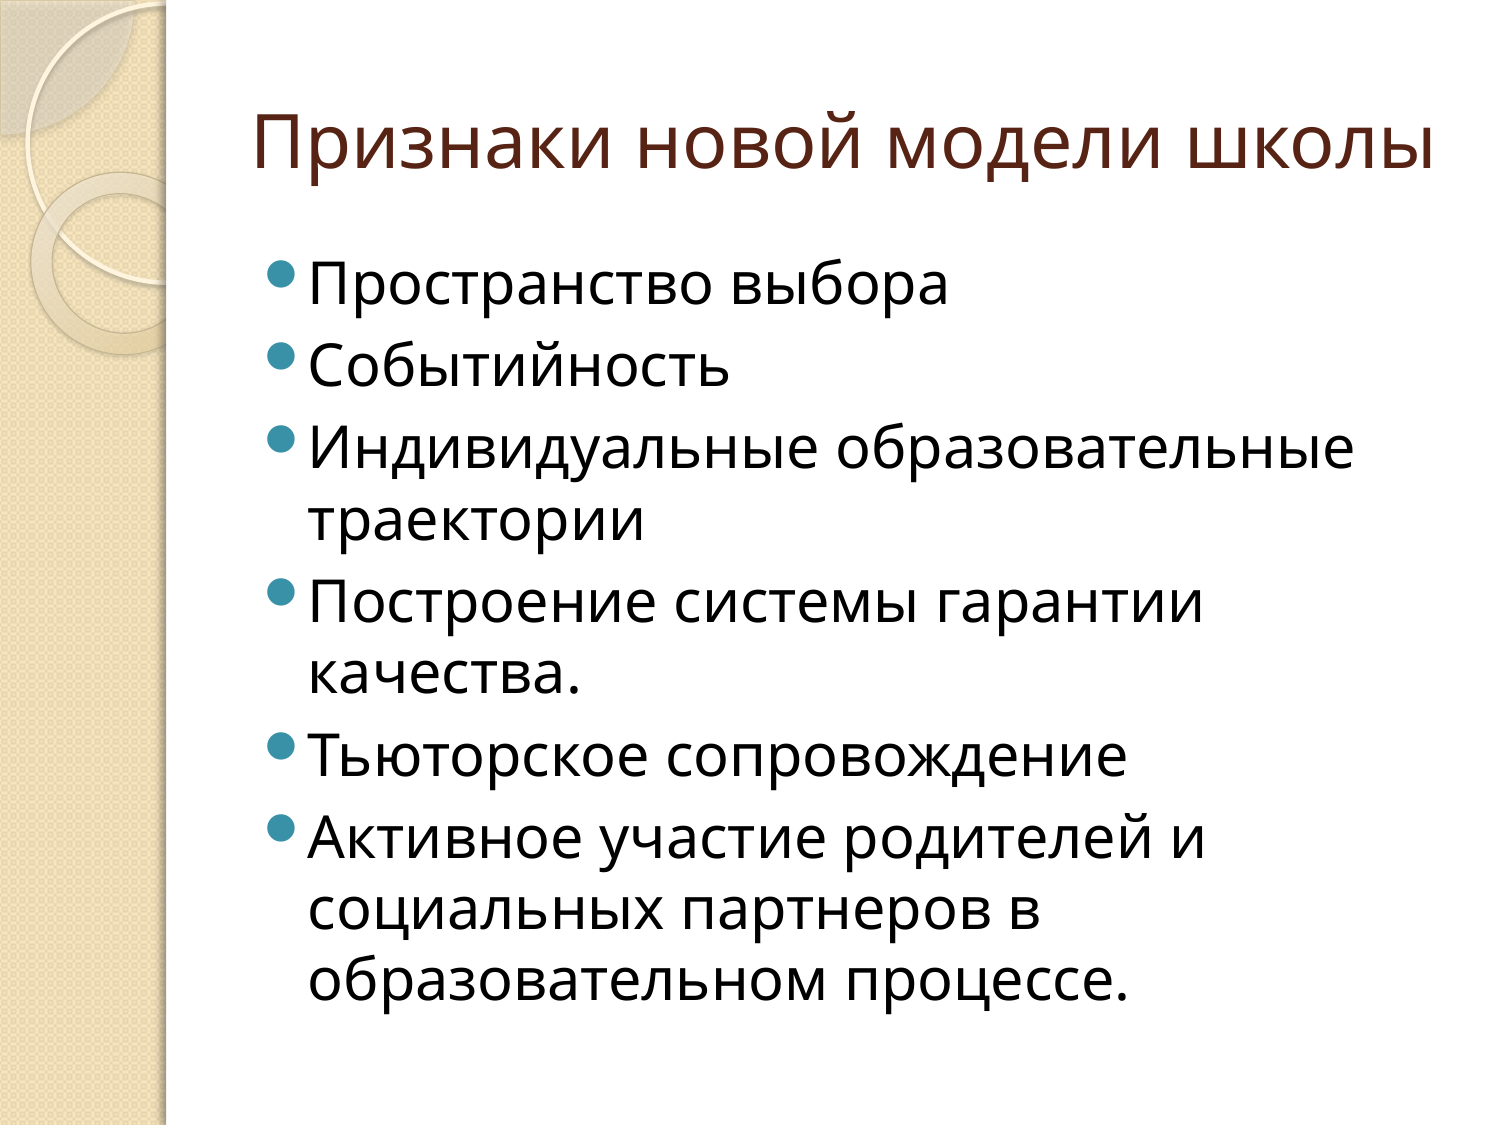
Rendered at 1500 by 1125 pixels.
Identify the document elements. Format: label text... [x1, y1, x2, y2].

list Пространство выбора Событийность Индивидуальные образовательные траектории Построение системы гарантии качества. Тьюторское сопровождение Активное участие родителей и социальных партнеров в образовательном процессе. [235, 237, 1466, 1025]
title Признаки новой модели школы [235, 45, 1466, 233]
